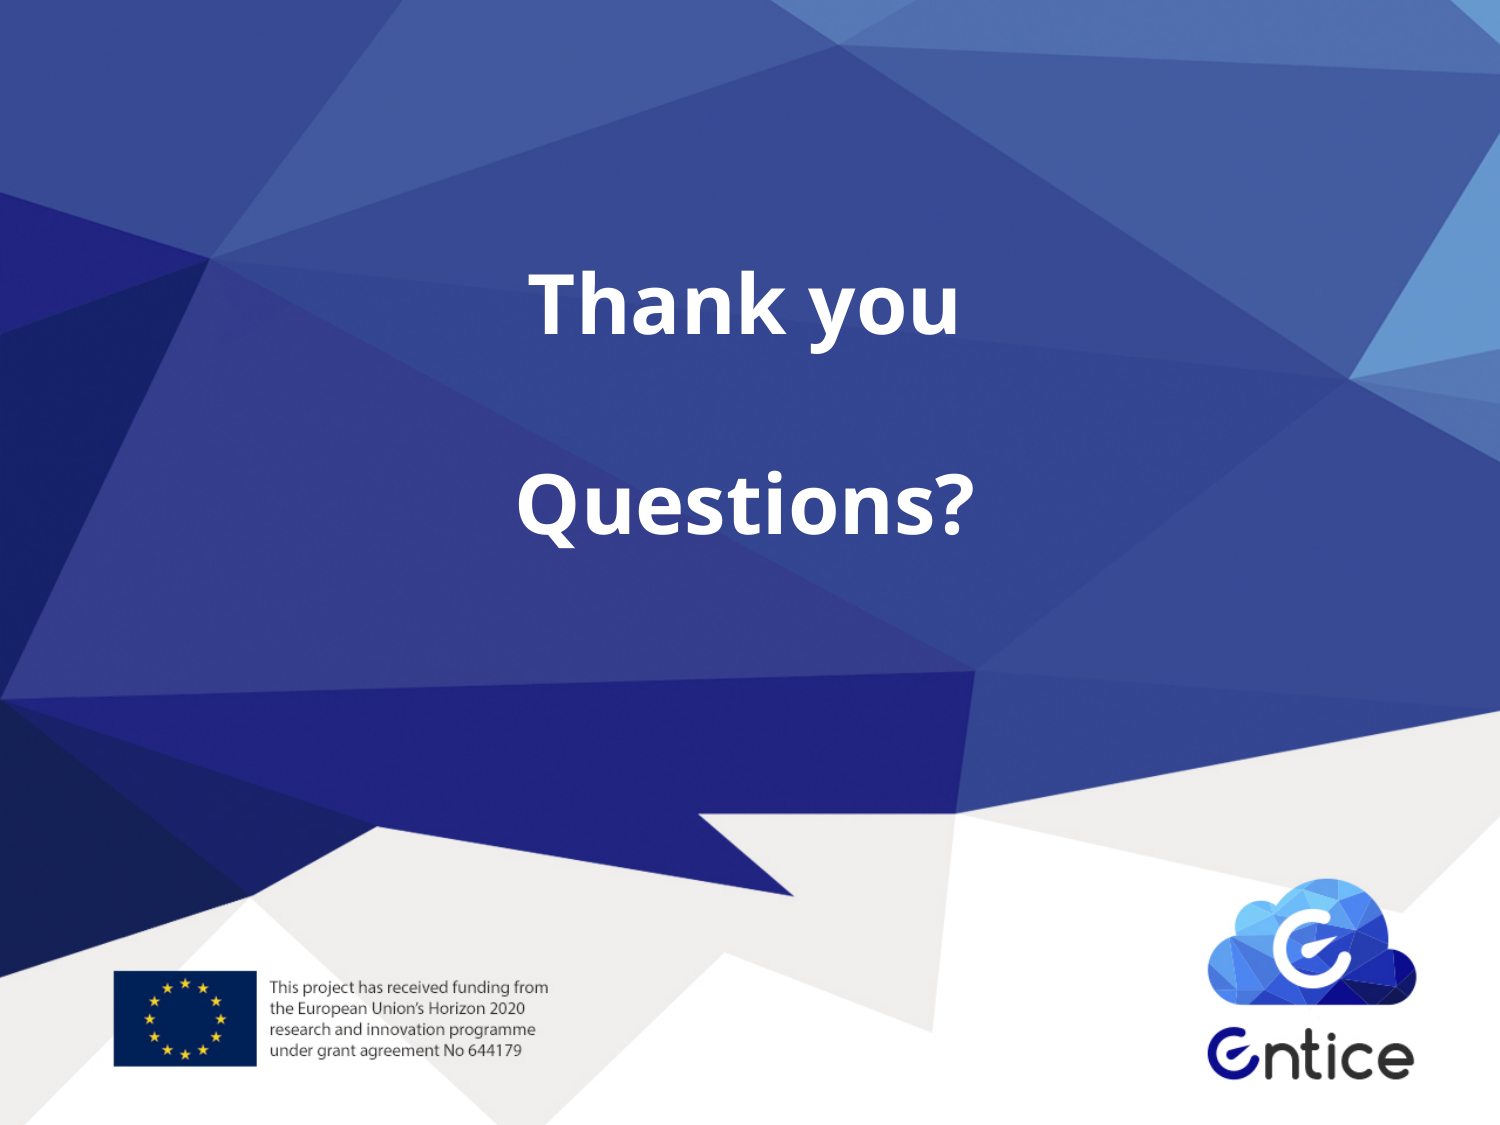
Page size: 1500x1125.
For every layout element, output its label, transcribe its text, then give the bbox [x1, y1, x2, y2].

picture [0, 0, 1500, 1125]
title Thank you Questions? [70, 243, 1421, 431]
